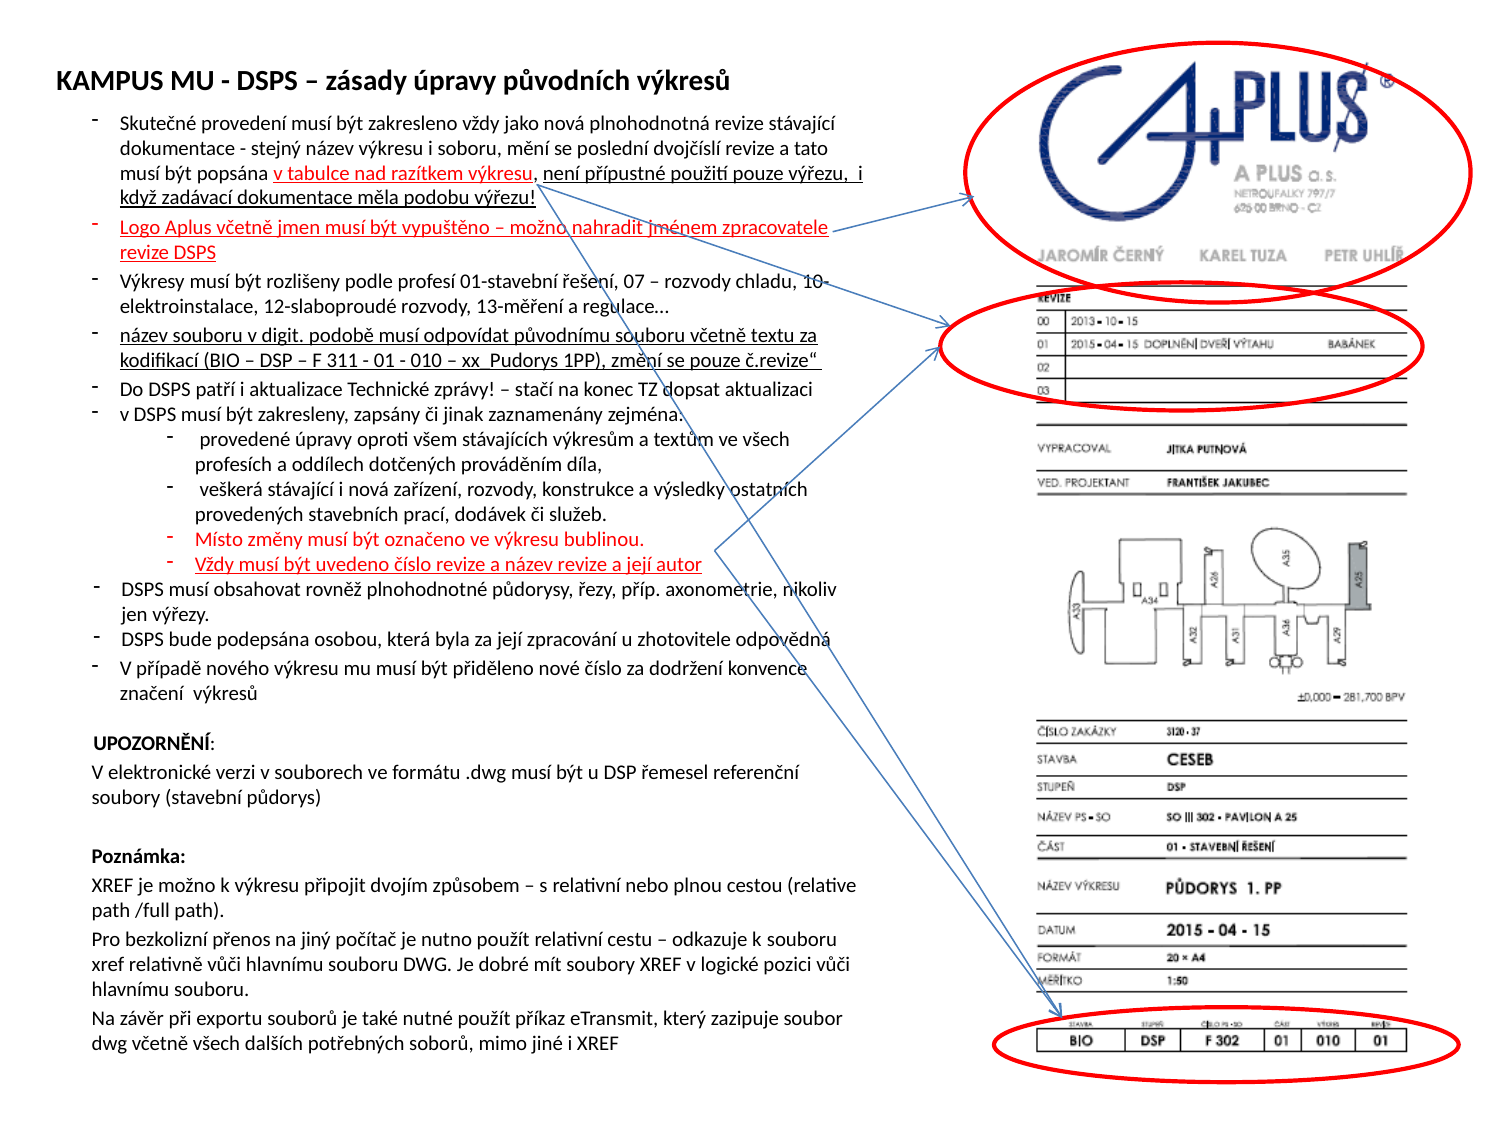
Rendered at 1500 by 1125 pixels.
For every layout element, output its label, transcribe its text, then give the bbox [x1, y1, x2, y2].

text_box [991, 1028, 1015, 1063]
text_box [1098, 40, 1338, 56]
text_box [1428, 97, 1473, 248]
title KAMPUS MU - DSPS – zásady úpravy původních výkresů [41, 42, 1169, 114]
text_box [963, 94, 1013, 182]
subtitle Skutečné provedení musí být zakresleno vždy jako nová plnohodnotná revize stávající dokumentace - stejný název výkresu i soboru, mění se poslední dvojčíslí revize a tato musí být popsána v tabulce nad razítkem výkresu, není přípustné použití pouze výřezu, i když zadávací dokumentace měla podobu výřezu! Logo Aplus včetně jmen musí být vypuštěno – možno nahradit jménem zpracovatele revize DSPS Výkresy musí být rozlišeny podle profesí 01-stavební řešení, 07 – rozvody chladu, 10-elektroinstalace, 12-slaboproudé rozvody, 13-měření a regulace… název souboru v digit. podobě musí odpovídat původnímu souboru včetně textu za kodifikací (BIO – DSP – F 311 - 01 - 010 – xx_Pudorys 1PP), změní se pouze č.revize“ Do DSPS patří i aktualizace Technické zprávy! – stačí na konec TZ dopsat aktualizaci v DSPS musí být zakresleny, zapsány či jinak zaznamenány zejména: provedené úpravy oproti všem stávajících výkresům a textům ve všech profesích a oddílech dotčených prováděním díla, veškerá stávající i nová zařízení, rozvody, konstrukce a výsledky ostatních provedených stavebních prací, dodávek či služeb. Místo změny musí být označeno ve výkresu bublinou. Vždy musí být uvedeno číslo revize a název revize a její autor DSPS musí obsahovat rovněž plnohodnotné půdorysy, řezy, příp. axonometrie, nikoliv jen výřezy. DSPS bude podepsána osobou, která byla za její zpracování u zhotovitele odpovědná V případě nového výkresu mu musí být přiděleno nové číslo za dodržení konvence značení výkresů UPOZORNĚNÍ: V elektronické verzi v souborech ve formátu .dwg musí být u DSP řemesel referenční soubory (stavební půdorys) Poznámka: XREF je možno k výkresu připojit dvojím způsobem – s relativní nebo plnou cestou (relative path /full path). Pro bezkolizní přenos na jiný počítač je nutno použít relativní cestu – odkazuje k souboru xref relativně vůči hlavnímu souboru DWG. Je dobré mít soubory XREF v logické pozici vůči hlavnímu souboru. Na závěr při exportu souborů je také nutné použít příkaz eTransmit, který zazipuje soubor dwg včetně všech dalších potřebných soborů, mimo jiné i XREF [76, 101, 880, 1058]
picture [1018, 57, 1423, 1058]
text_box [832, 195, 975, 232]
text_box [536, 184, 951, 327]
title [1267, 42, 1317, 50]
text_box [537, 184, 1063, 1019]
text_box [1026, 1023, 1461, 1085]
